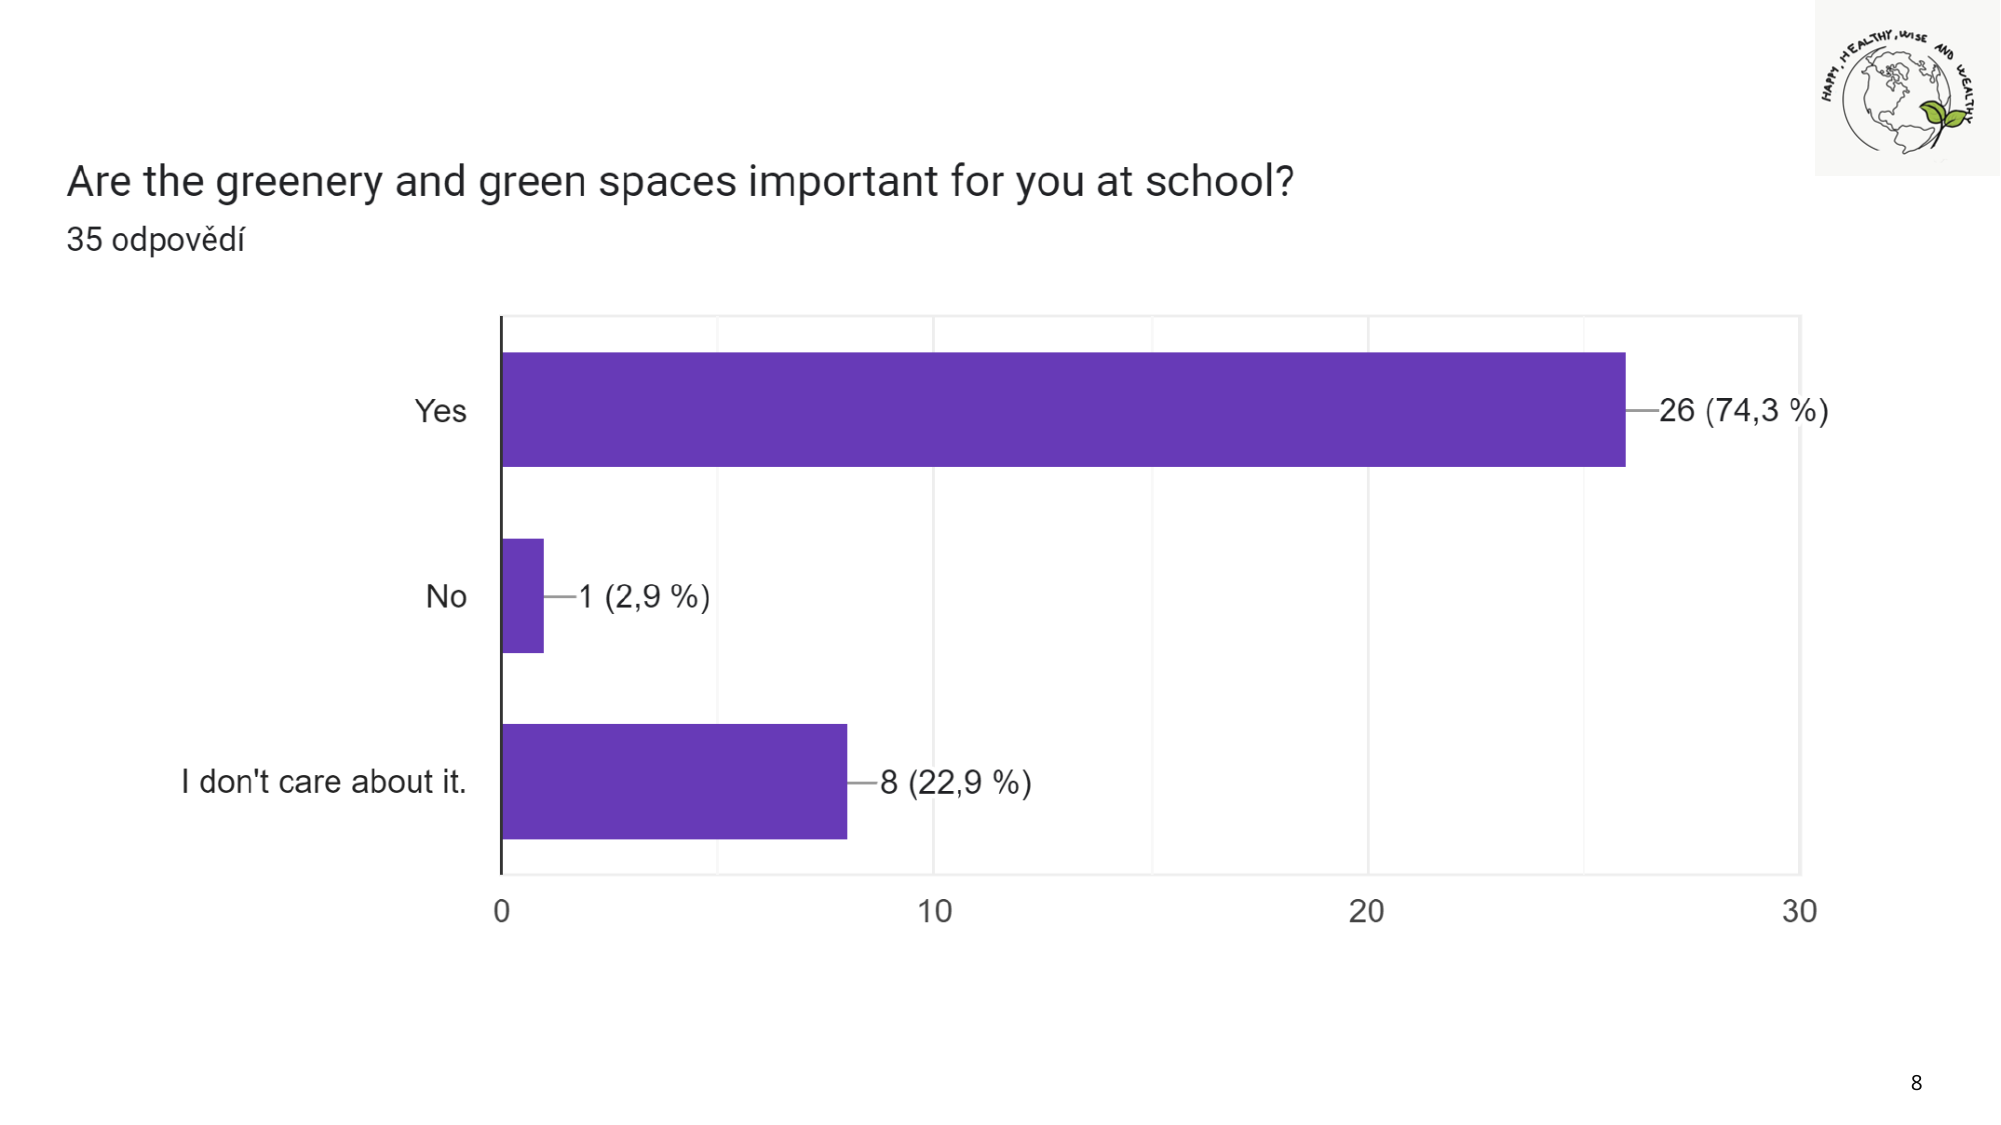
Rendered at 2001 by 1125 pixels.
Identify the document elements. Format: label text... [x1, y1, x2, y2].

slide_number ‹#› [1777, 1061, 1938, 1107]
picture [0, 0, 2000, 1039]
